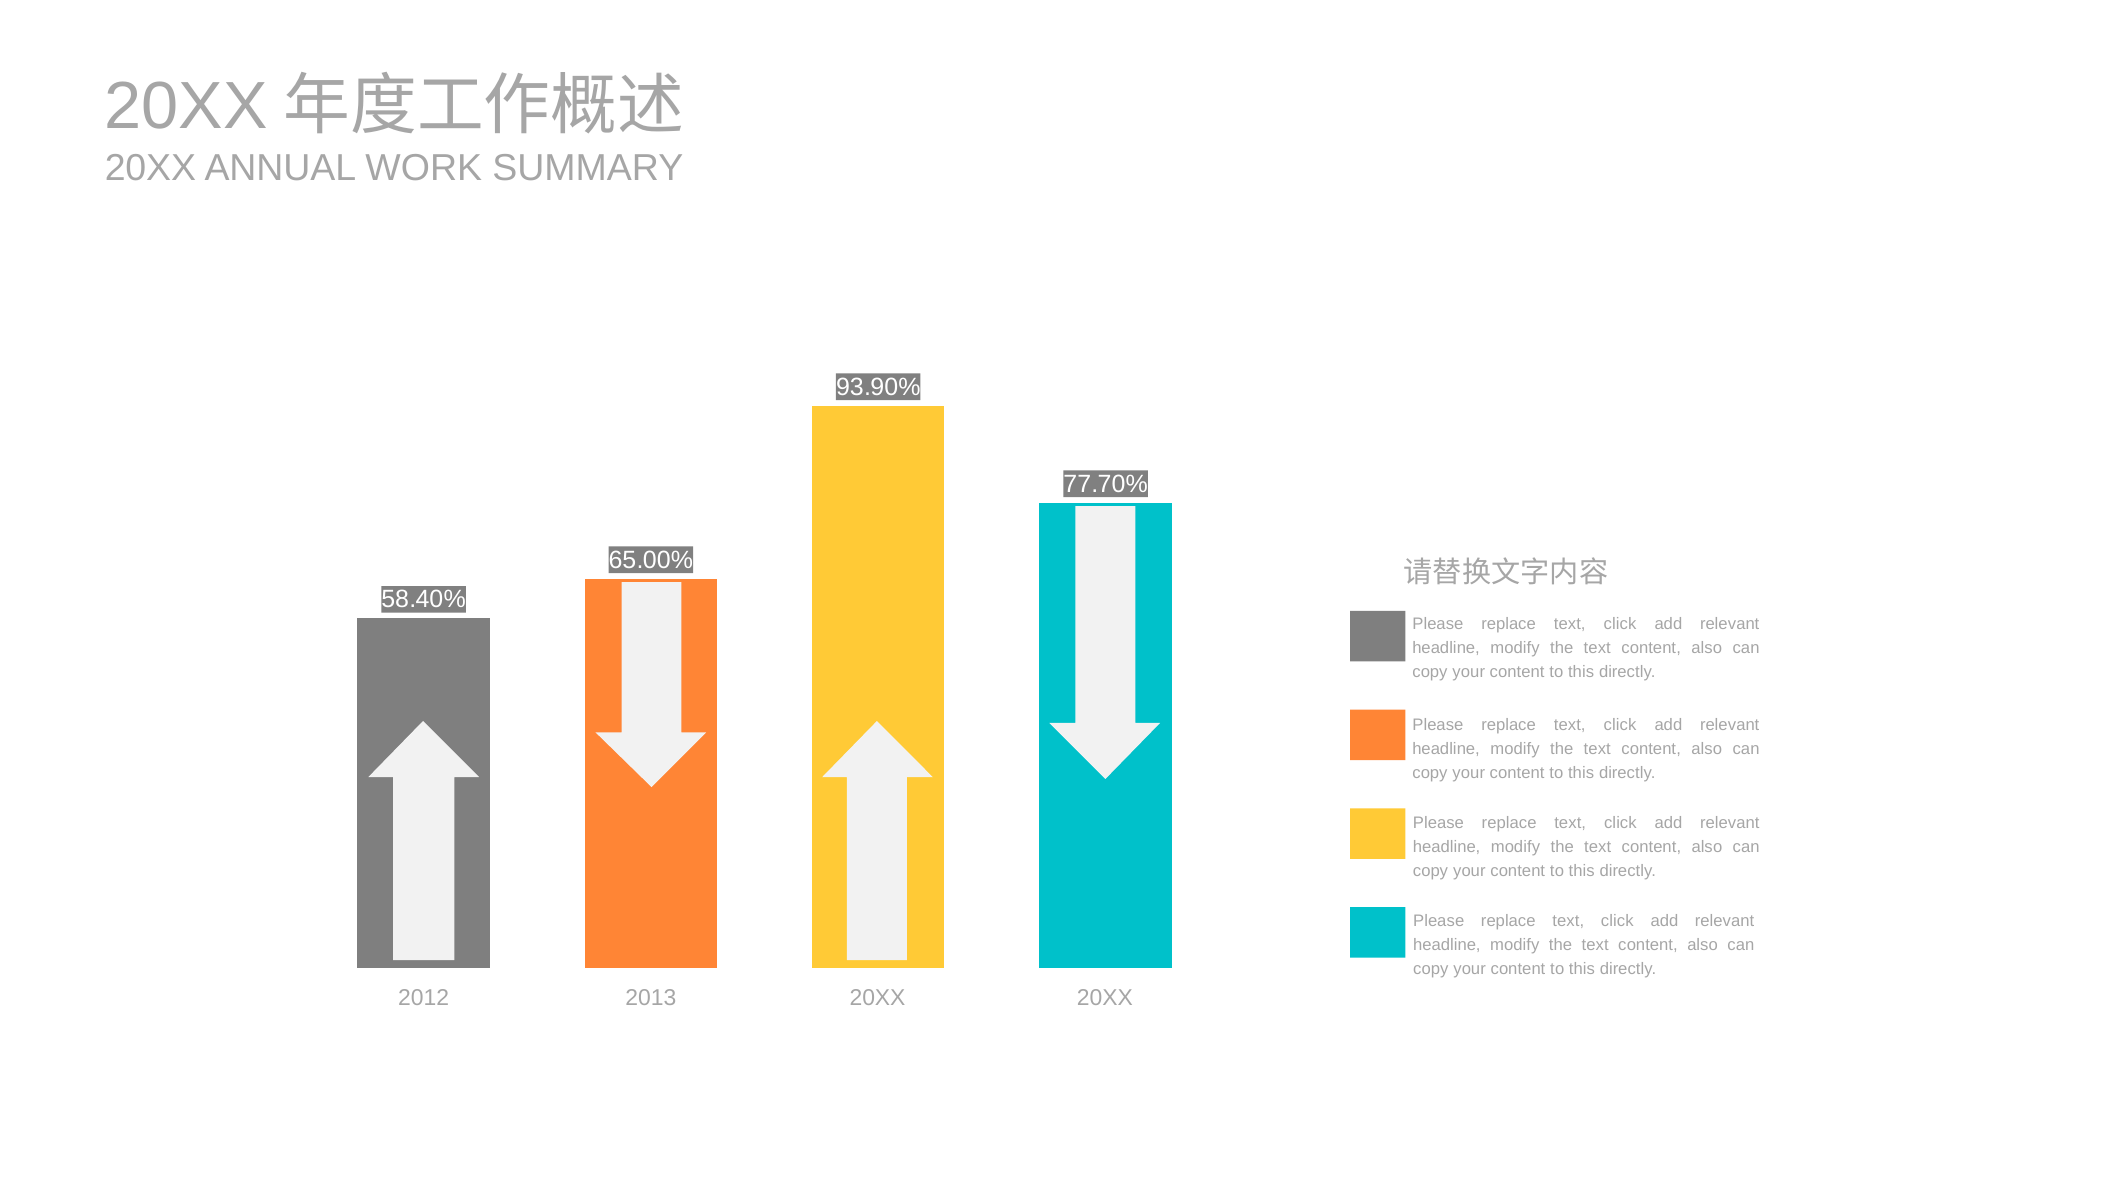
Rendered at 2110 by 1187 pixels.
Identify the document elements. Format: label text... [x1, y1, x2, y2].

text_box Please replace text, click add relevant headline, modify the text content, also can copy your content to this directly. [1412, 807, 1761, 880]
text_box Please replace text, click add relevant headline, modify the text content, also can copy your content to this directly. [1413, 905, 1755, 978]
text_box Please replace text, click add relevant headline, modify the text content, also can copy your content to this directly. [1412, 609, 1760, 681]
text_box [1349, 709, 1406, 761]
text_box 20XX年度工作概述 [104, 61, 692, 142]
text_box [1349, 610, 1406, 662]
text_box Please replace text, click add relevant headline, modify the text content, also can copy your content to this directly. [1412, 709, 1760, 782]
text_box 20XX [805, 981, 950, 1018]
chart [290, 356, 1239, 981]
text_box 2013 [579, 981, 723, 1018]
text_box 20XX ANNUAL WORK SUMMARY [104, 142, 692, 188]
text_box 20XX [1033, 981, 1177, 1018]
text_box 2012 [352, 981, 496, 1018]
text_box 请替换文字内容 [1403, 546, 1658, 589]
text_box [1349, 807, 1406, 860]
text_box [1349, 906, 1406, 959]
